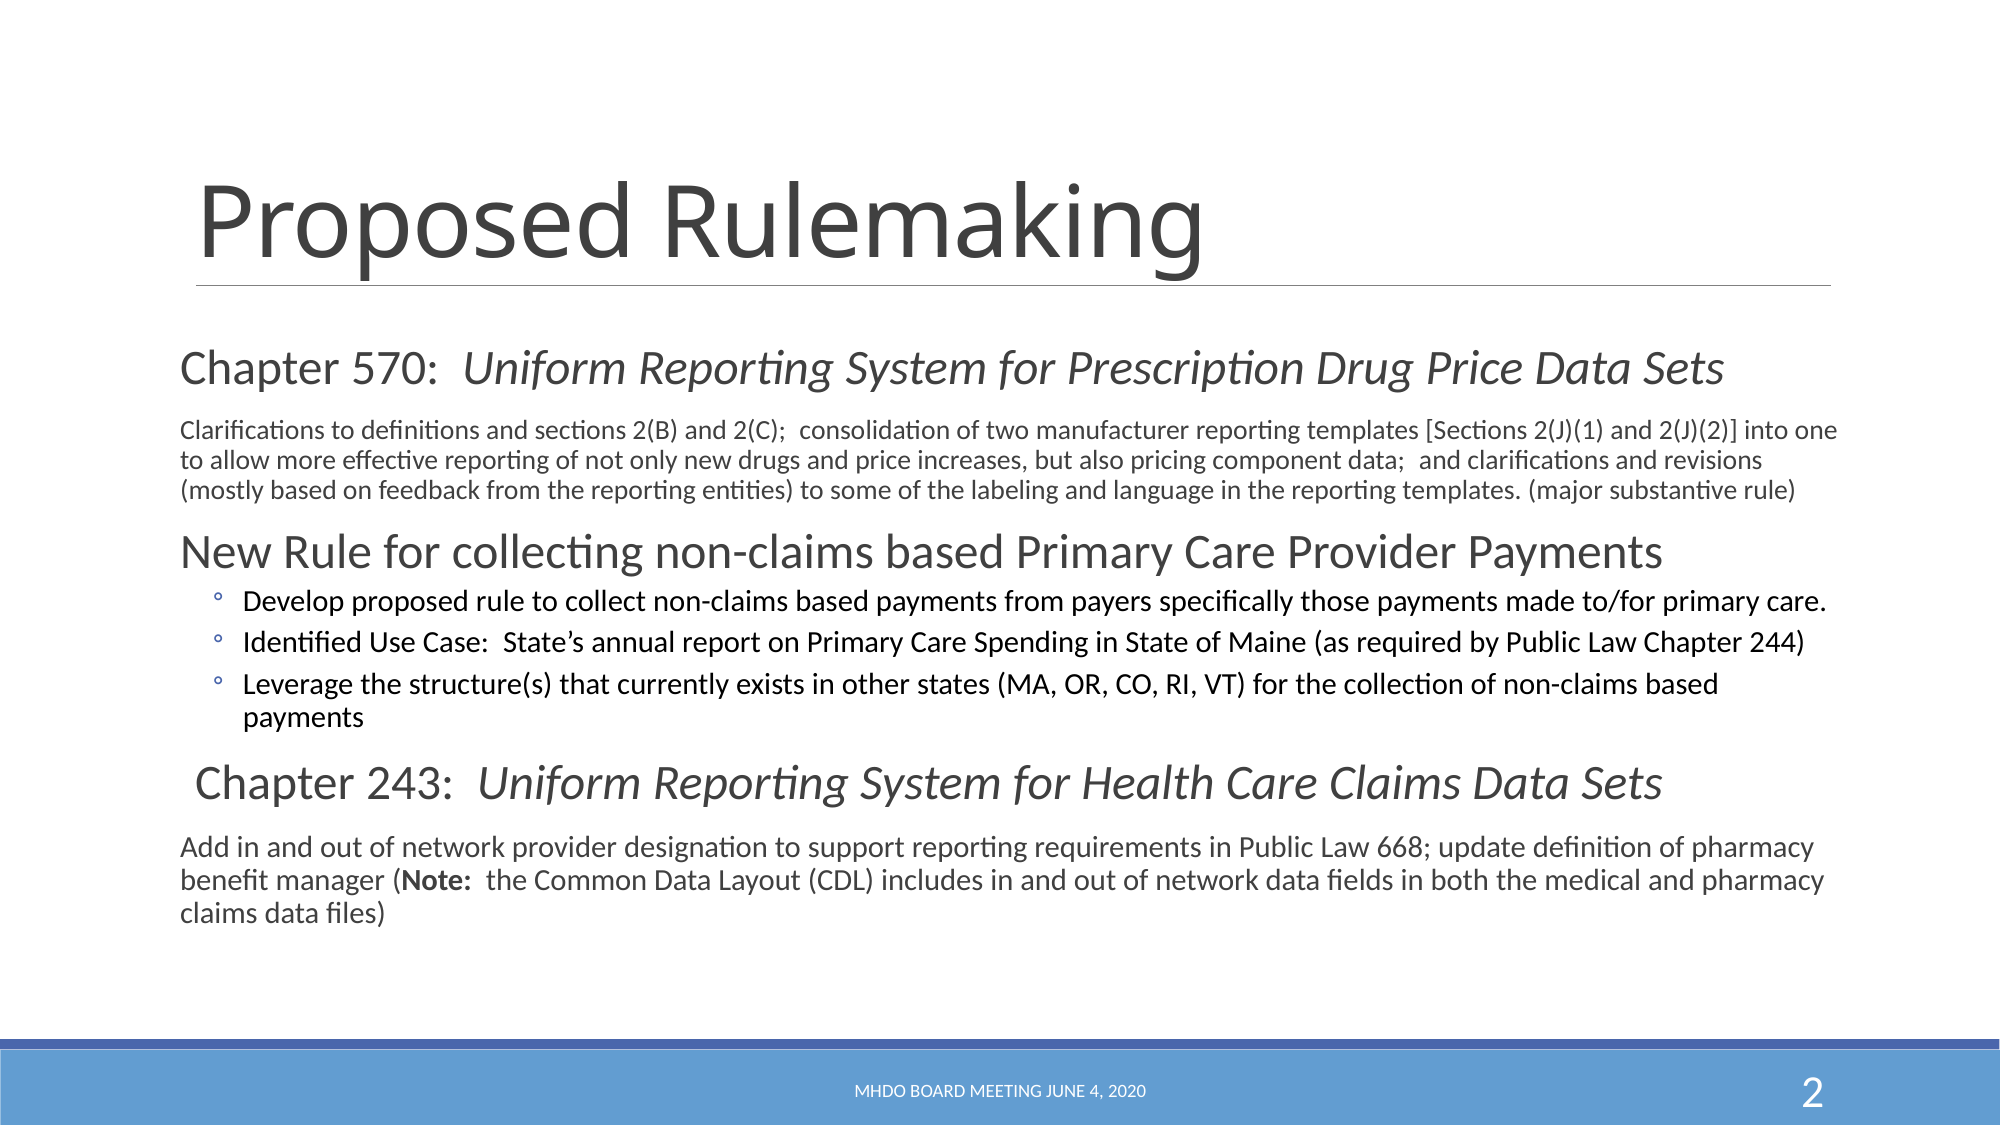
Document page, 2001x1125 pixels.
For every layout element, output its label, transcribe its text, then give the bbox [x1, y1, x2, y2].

slide_number 2 [1624, 1059, 1840, 1120]
title Proposed Rulemaking [180, 47, 1840, 285]
footer MHDO Board Meeting June 4, 2020 [604, 1059, 1396, 1120]
list Chapter 570: Uniform Reporting System for Prescription Drug Price Data Sets Clarifications to definitions and sections 2(B) and 2(C); consolidation of two manufacturer reporting templates [Sections 2(J)(1) and 2(J)(2)] into one to allow more effective reporting of not only new drugs and price increases, but also pricing component data; and clarifications and revisions (mostly based on feedback from the reporting entities) to some of the labeling and language in the reporting templates. (major substantive rule) New Rule for collecting non-claims based Primary Care Provider Payments Develop proposed rule to collect non-claims based payments from payers specifically those payments made to/for primary care. Identified Use Case: State’s annual report on Primary Care Spending in State of Maine (as required by Public Law Chapter 244) Leverage the structure(s) that currently exists in other states (MA, OR, CO, RI, VT) for the collection of non-claims based payments Chapter 243: Uniform Reporting System for Health Care Claims Data Sets Add in and out of network provider designation to support reporting requirements in Public Law 668; update definition of pharmacy benefit manager (Note: the Common Data Layout (CDL) includes in and out of network data fields in both the medical and pharmacy claims data files) [180, 334, 1840, 963]
